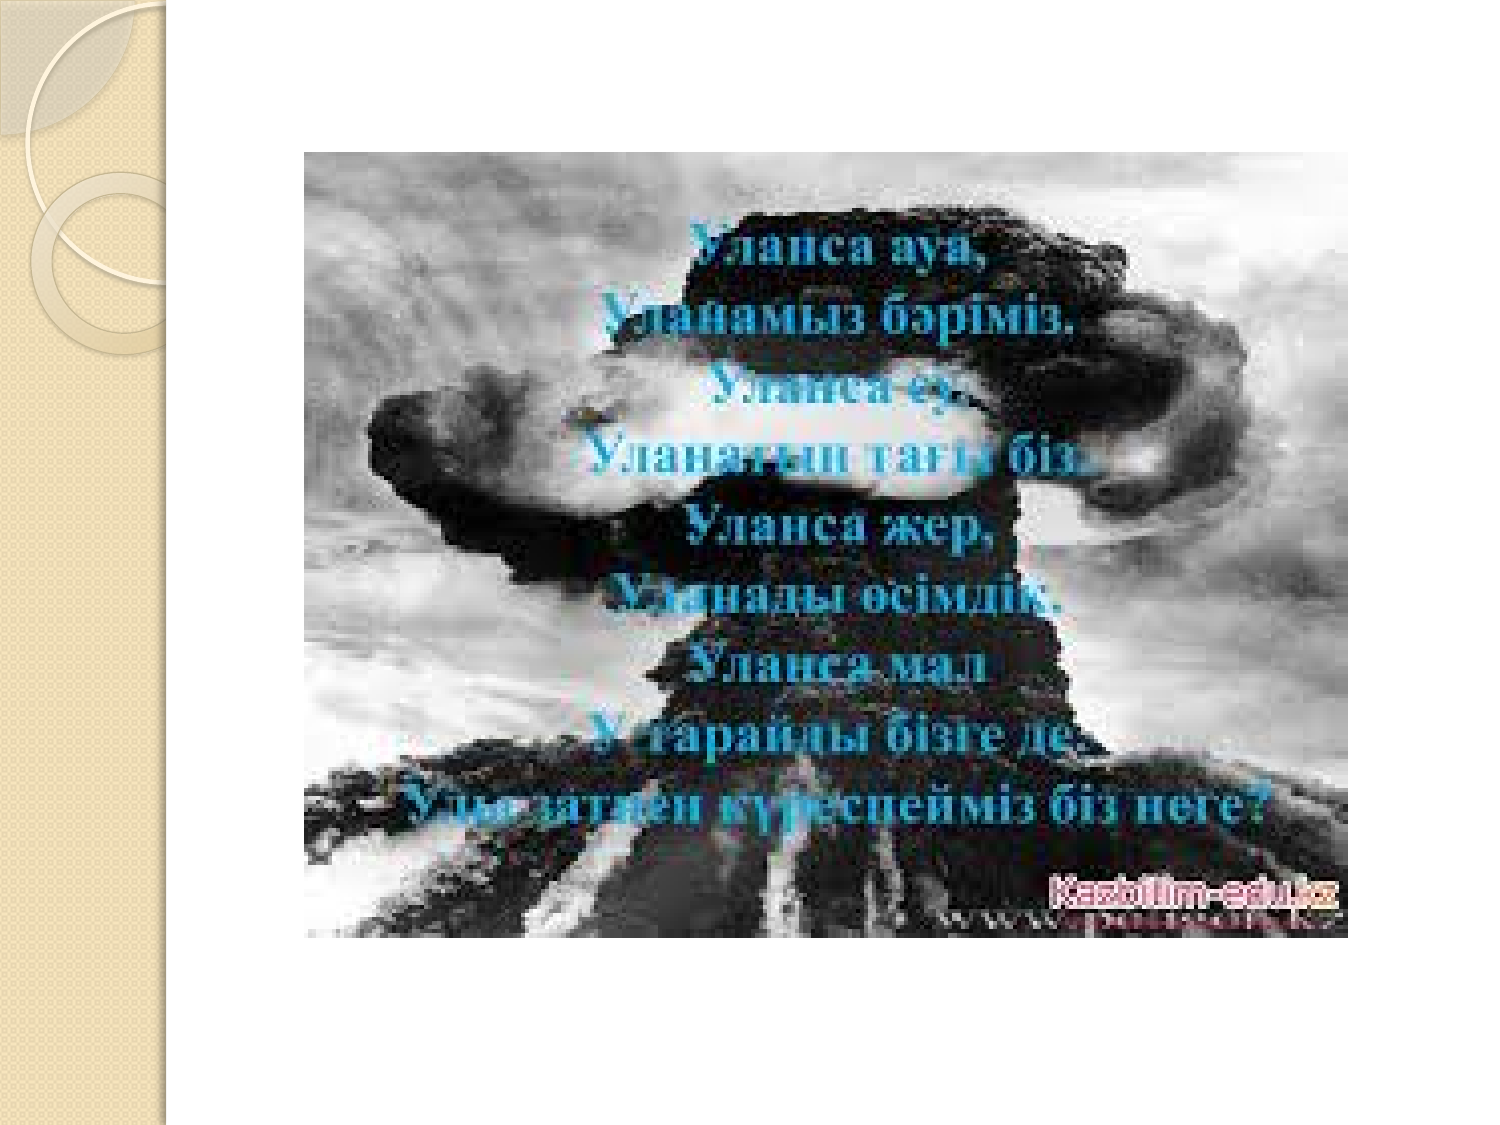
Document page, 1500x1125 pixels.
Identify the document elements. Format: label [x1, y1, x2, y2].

list [304, 152, 1348, 938]
